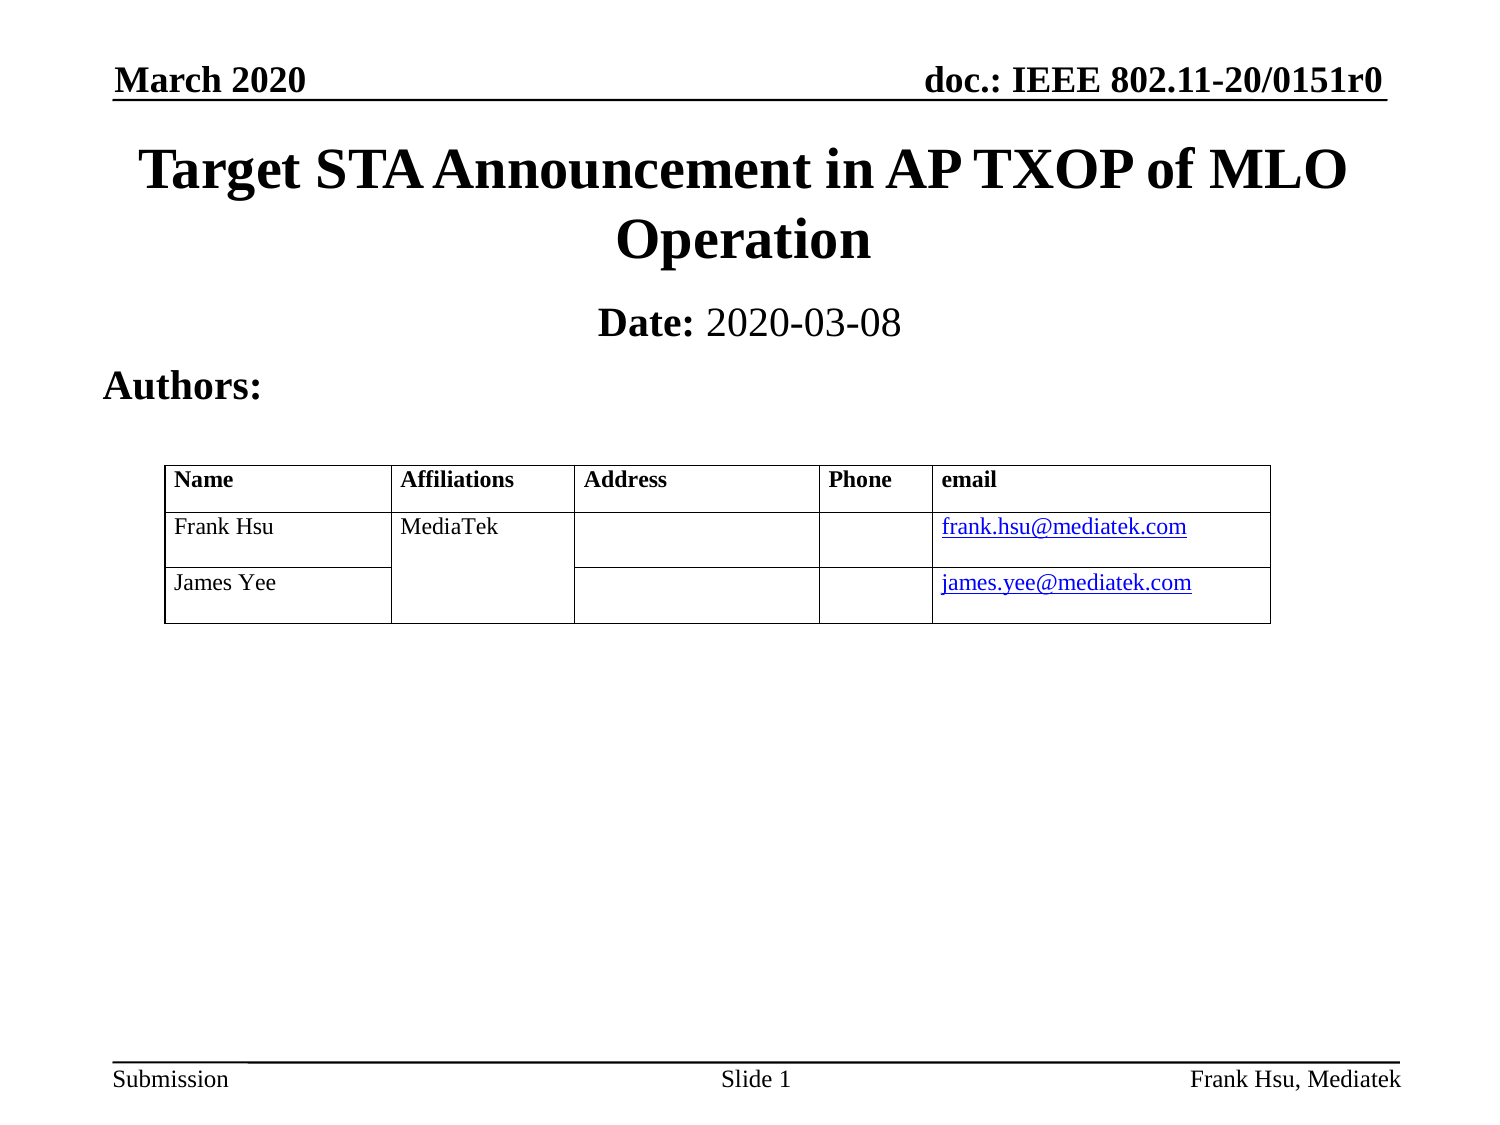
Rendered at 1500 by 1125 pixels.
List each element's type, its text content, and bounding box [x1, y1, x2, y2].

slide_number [114, 54, 309, 101]
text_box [152, 464, 1291, 985]
footer Frank Hsu, Mediatek [1187, 1061, 1402, 1093]
text_box Authors: [87, 349, 325, 413]
list Date: 2020-03-08 [112, 287, 1388, 351]
slide_number Slide 1 [712, 1061, 800, 1093]
title Target STA Announcement in AP TXOP of MLO Operation [62, 112, 1426, 288]
